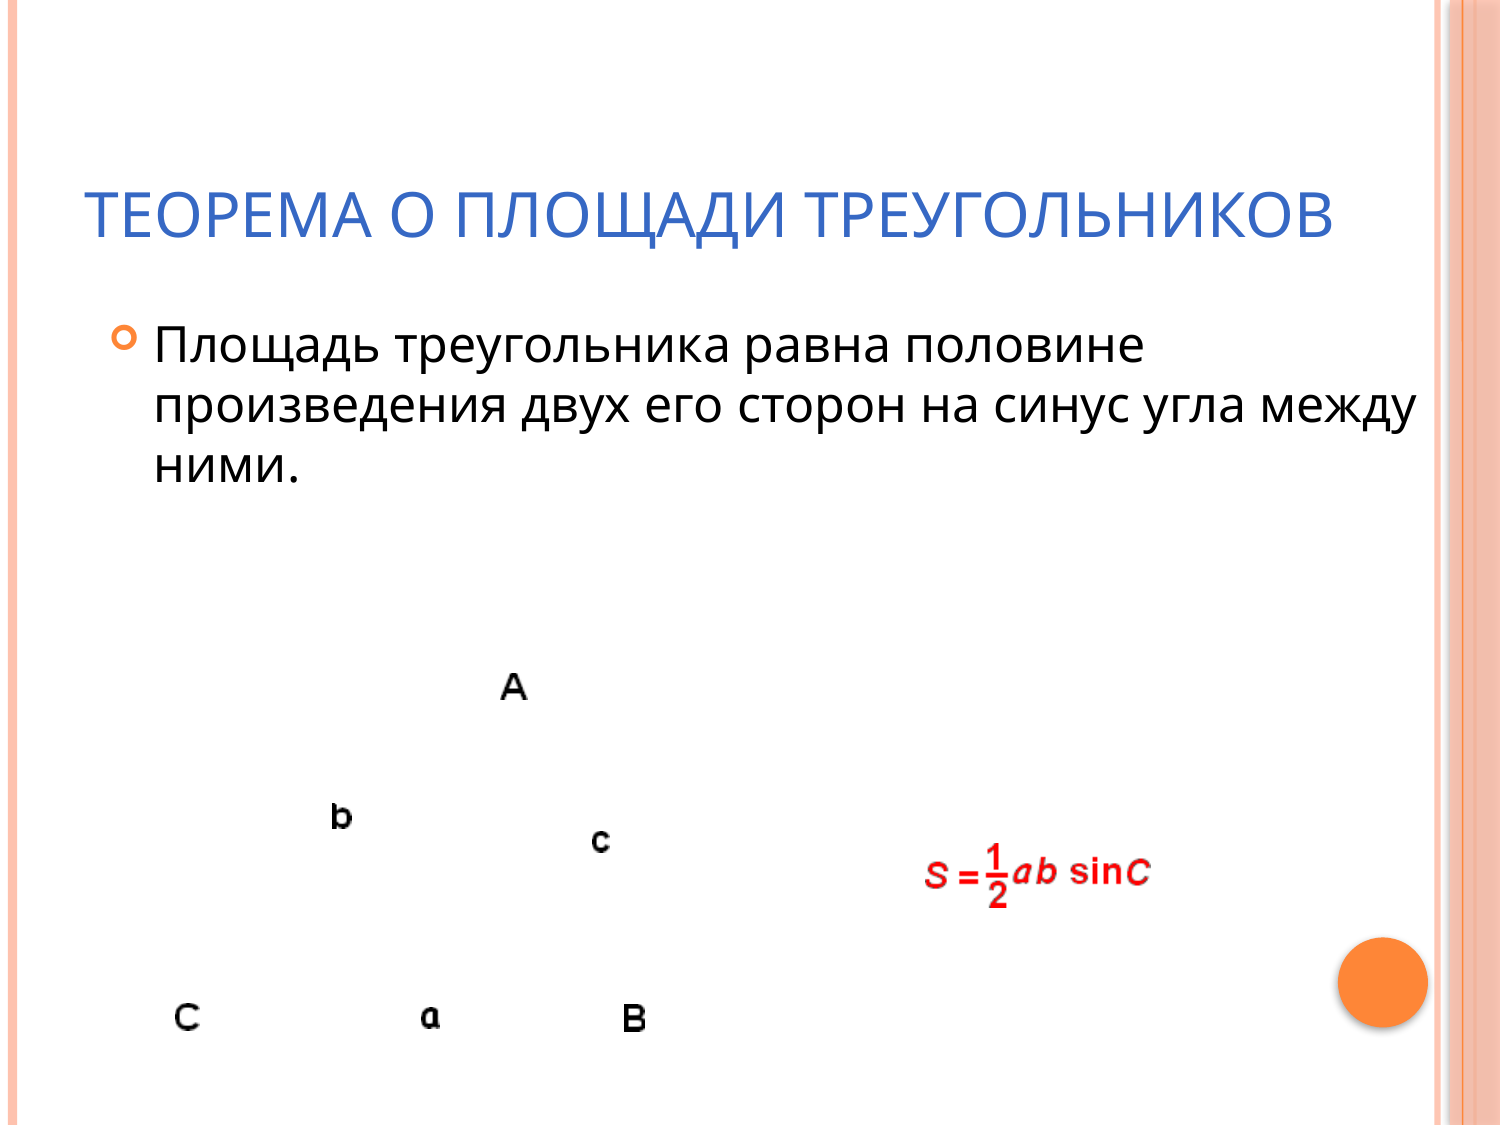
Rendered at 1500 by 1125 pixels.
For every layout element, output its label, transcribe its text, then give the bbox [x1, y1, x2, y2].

picture [421, 1007, 440, 1029]
picture [623, 1004, 645, 1032]
list Площадь треугольника равна половине произведения двух его сторон на синус угла между ними. [93, 304, 1444, 1048]
title Теорема о площади треугольников [70, 70, 1421, 258]
picture [209, 672, 656, 974]
picture [925, 843, 1152, 909]
picture [175, 1002, 200, 1031]
